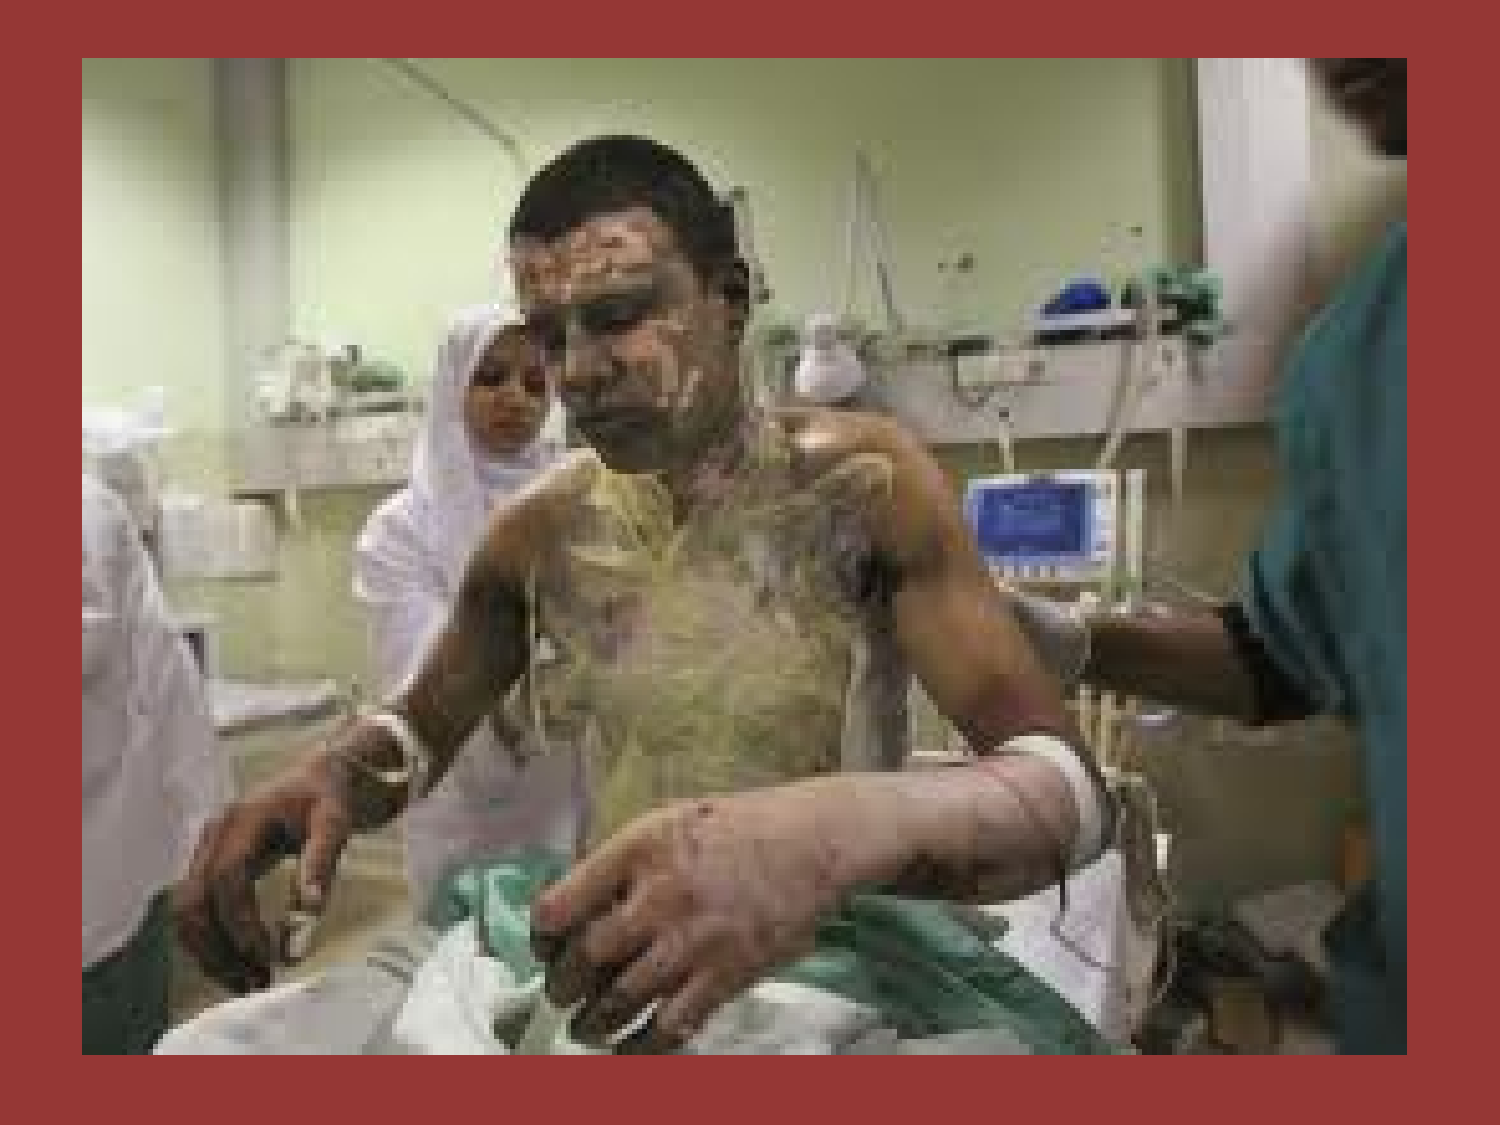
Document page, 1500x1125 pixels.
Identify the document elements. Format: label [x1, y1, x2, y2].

picture [81, 58, 1407, 1055]
